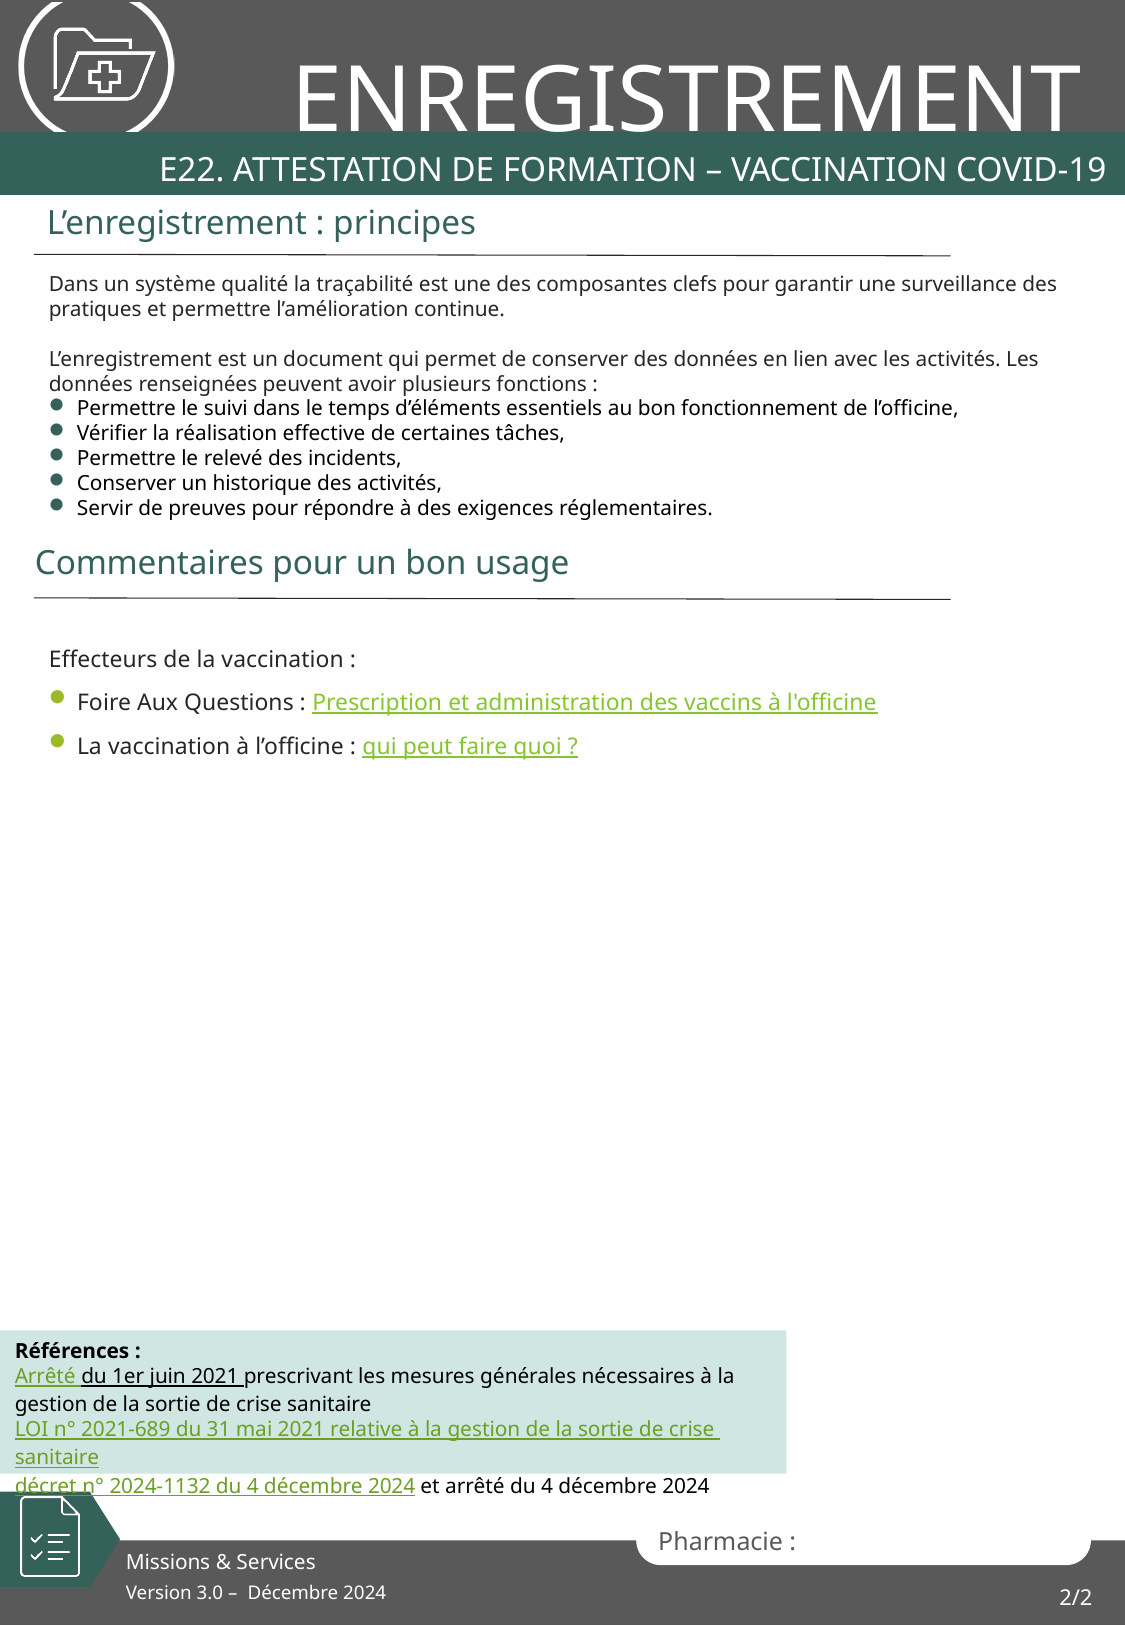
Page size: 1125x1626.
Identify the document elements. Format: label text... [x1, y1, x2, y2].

picture [18, 2, 175, 132]
picture [20, 1496, 80, 1577]
list Effecteurs de la vaccination : Foire Aux Questions : Prescription et administration des vaccins à l'officine La vaccination à l’officine : qui peut faire quoi ? [33, 640, 940, 1299]
title E22. ATTESTATION DE FORMATION – Vaccination covid-19 [33, 145, 1123, 197]
text_box Références : Arrêté du 1er juin 2021 prescrivant les mesures générales nécessaires à la gestion de la sortie de crise sanitaire LOI n° 2021-689 du 31 mai 2021 relative à la gestion de la sortie de crise sanitaire décret n° 2024-1132 du 4 décembre 2024 et arrêté du 4 décembre 2024 [0, 1330, 787, 1474]
text_box 2/2 [1030, 1570, 1122, 1623]
